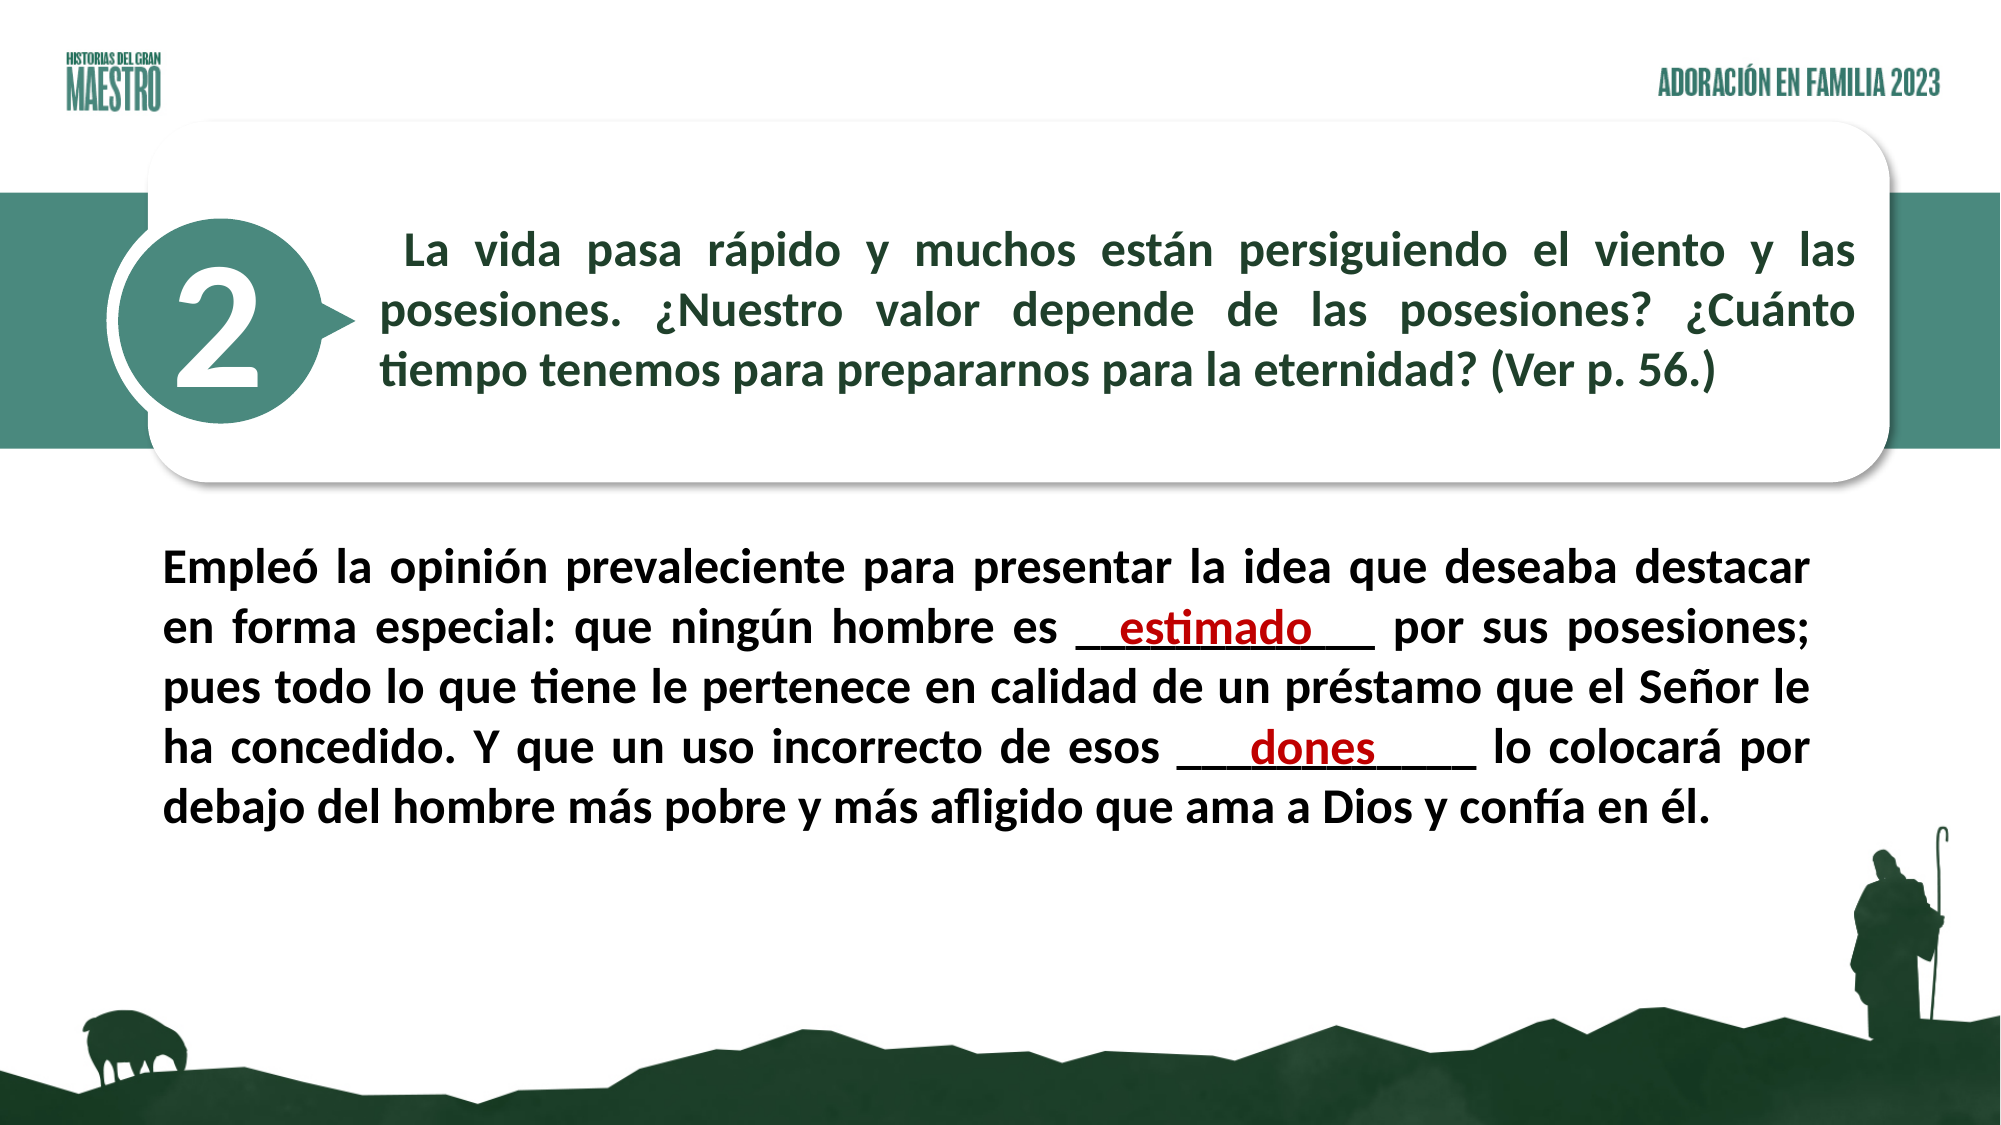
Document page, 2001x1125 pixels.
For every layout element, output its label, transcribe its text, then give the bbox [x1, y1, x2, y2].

text_box dones [1235, 706, 1416, 782]
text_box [0, 121, 2000, 483]
text_box Empleó la opinión prevaleciente para presentar la idea que deseaba destacar en forma especial: que ningún hombre es ____________ por sus posesiones; pues todo lo que tiene le pertenece en calidad de un préstamo que el Señor le ha concedido. Y que un uso incorrecto de esos ____________ lo colocará por debajo del hombre más pobre y más afligido que ama a Dios y confía en él. [147, 526, 1828, 842]
text_box estimado [1104, 587, 1442, 662]
picture [0, 0, 2001, 1125]
